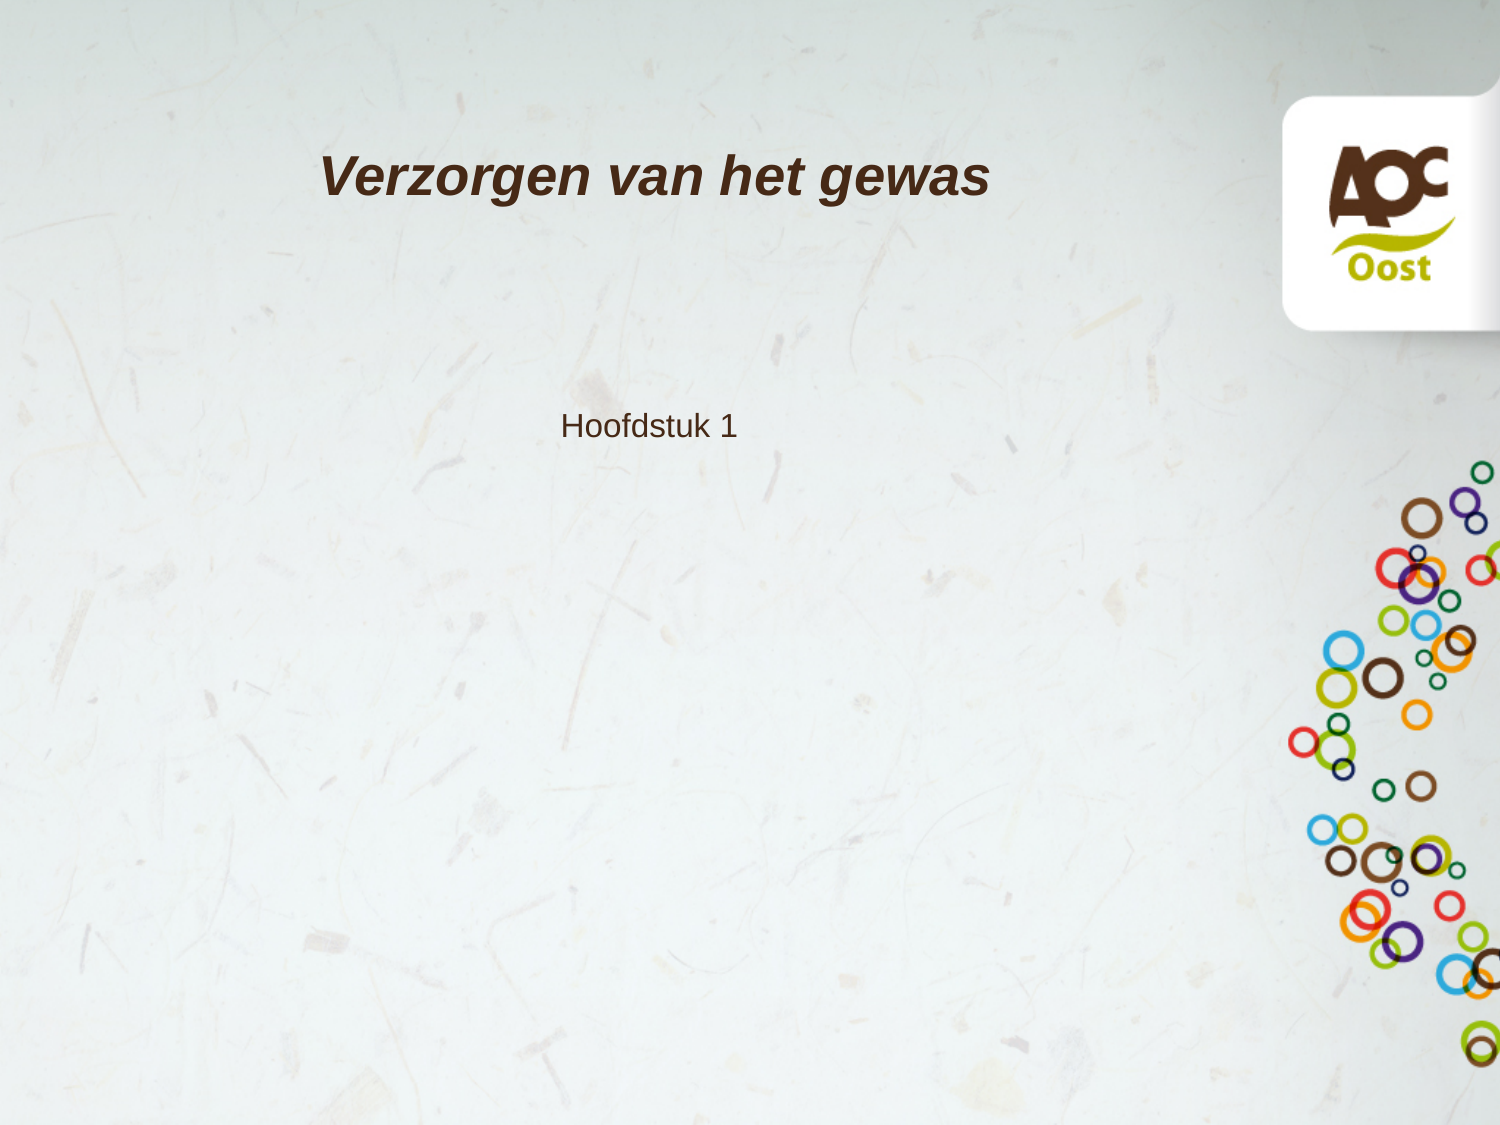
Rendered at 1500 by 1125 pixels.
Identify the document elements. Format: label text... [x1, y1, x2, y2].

picture [0, 0, 1500, 1125]
subtitle Hoofdstuk 1 [64, 349, 1235, 882]
title Verzorgen van het gewas [112, 101, 1199, 244]
